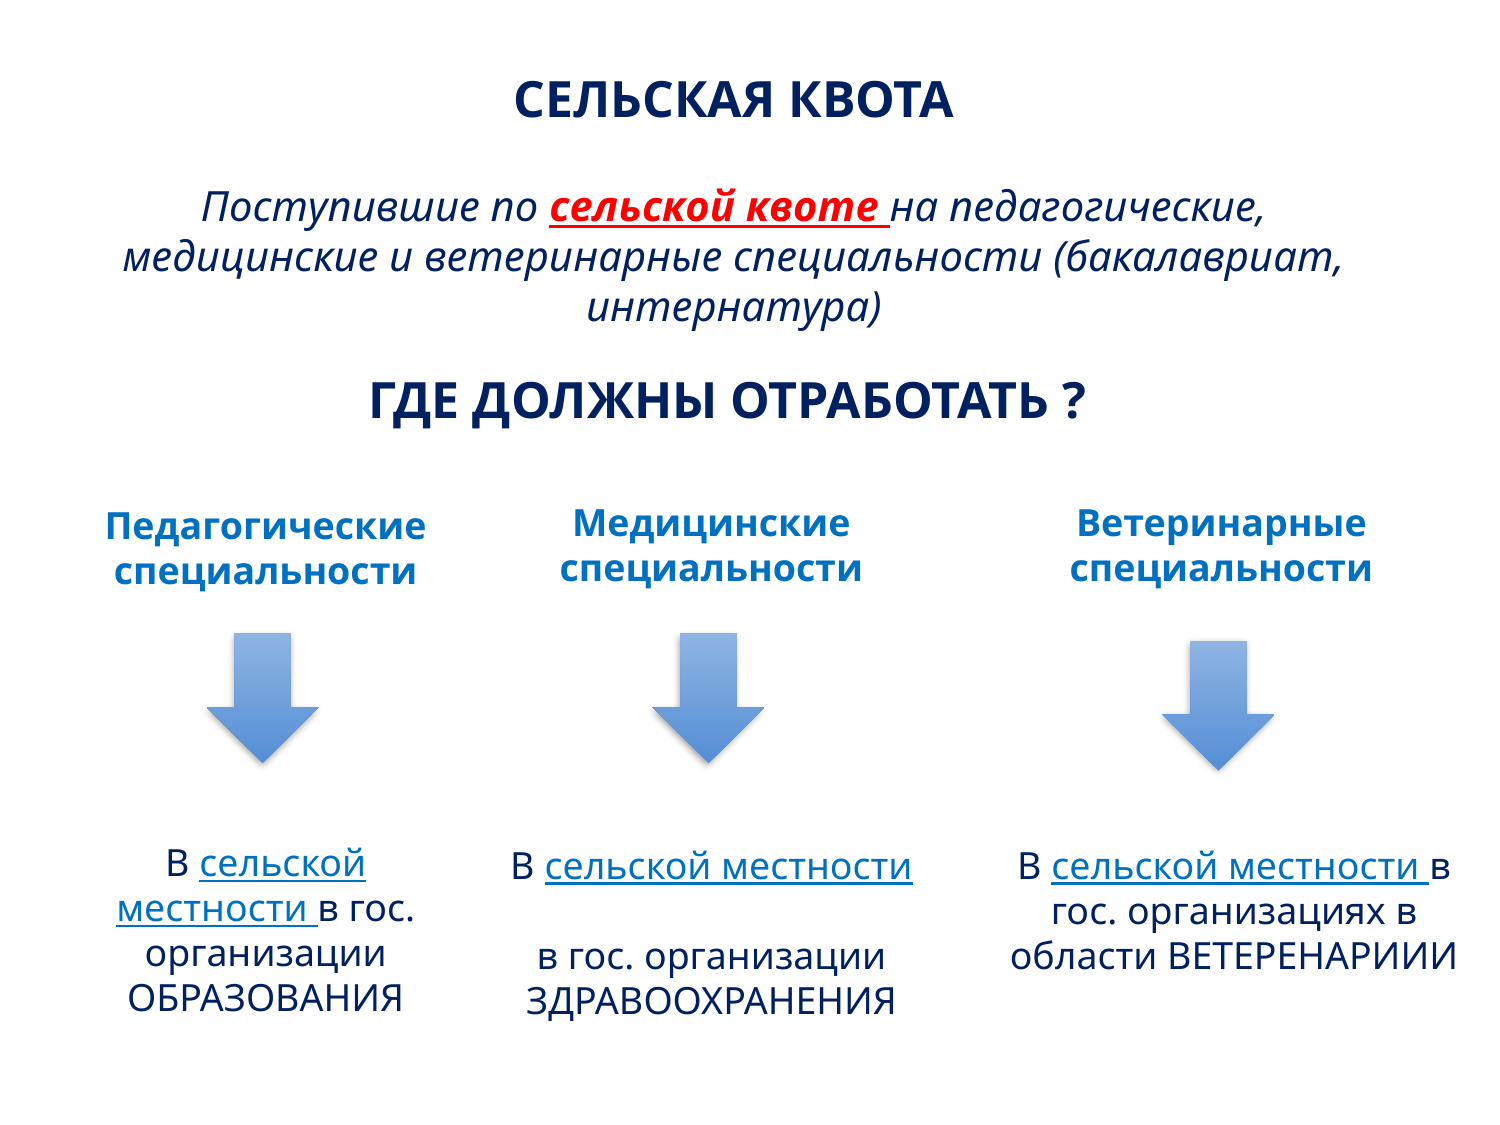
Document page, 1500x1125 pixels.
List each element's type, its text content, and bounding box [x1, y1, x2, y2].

text_box Ветеринарные специальности [1032, 491, 1411, 597]
text_box СЕЛЬСКАЯ КВОТА [443, 60, 1025, 135]
text_box Поступившие по сельской квоте на педагогические, медицинские и ветеринарные специальности (бакалавриат, интернатура) [101, 172, 1367, 338]
text_box [206, 633, 319, 764]
text_box Педагогические специальности [76, 494, 455, 600]
text_box ГДЕ ДОЛЖНЫ ОТРАБОТАТЬ ? [353, 361, 1115, 437]
text_box В сельской местности в гос. организации ОБРАЗОВАНИЯ [53, 831, 479, 1027]
text_box [652, 633, 765, 764]
text_box Медицинские специальности [522, 491, 901, 597]
text_box В сельской местности в гос. организациях в области ВЕТЕРЕНАРИИИ [980, 834, 1488, 985]
text_box [1162, 640, 1275, 771]
text_box В сельской местности в гос. организации ЗДРАВООХРАНЕНИЯ [492, 834, 931, 1030]
